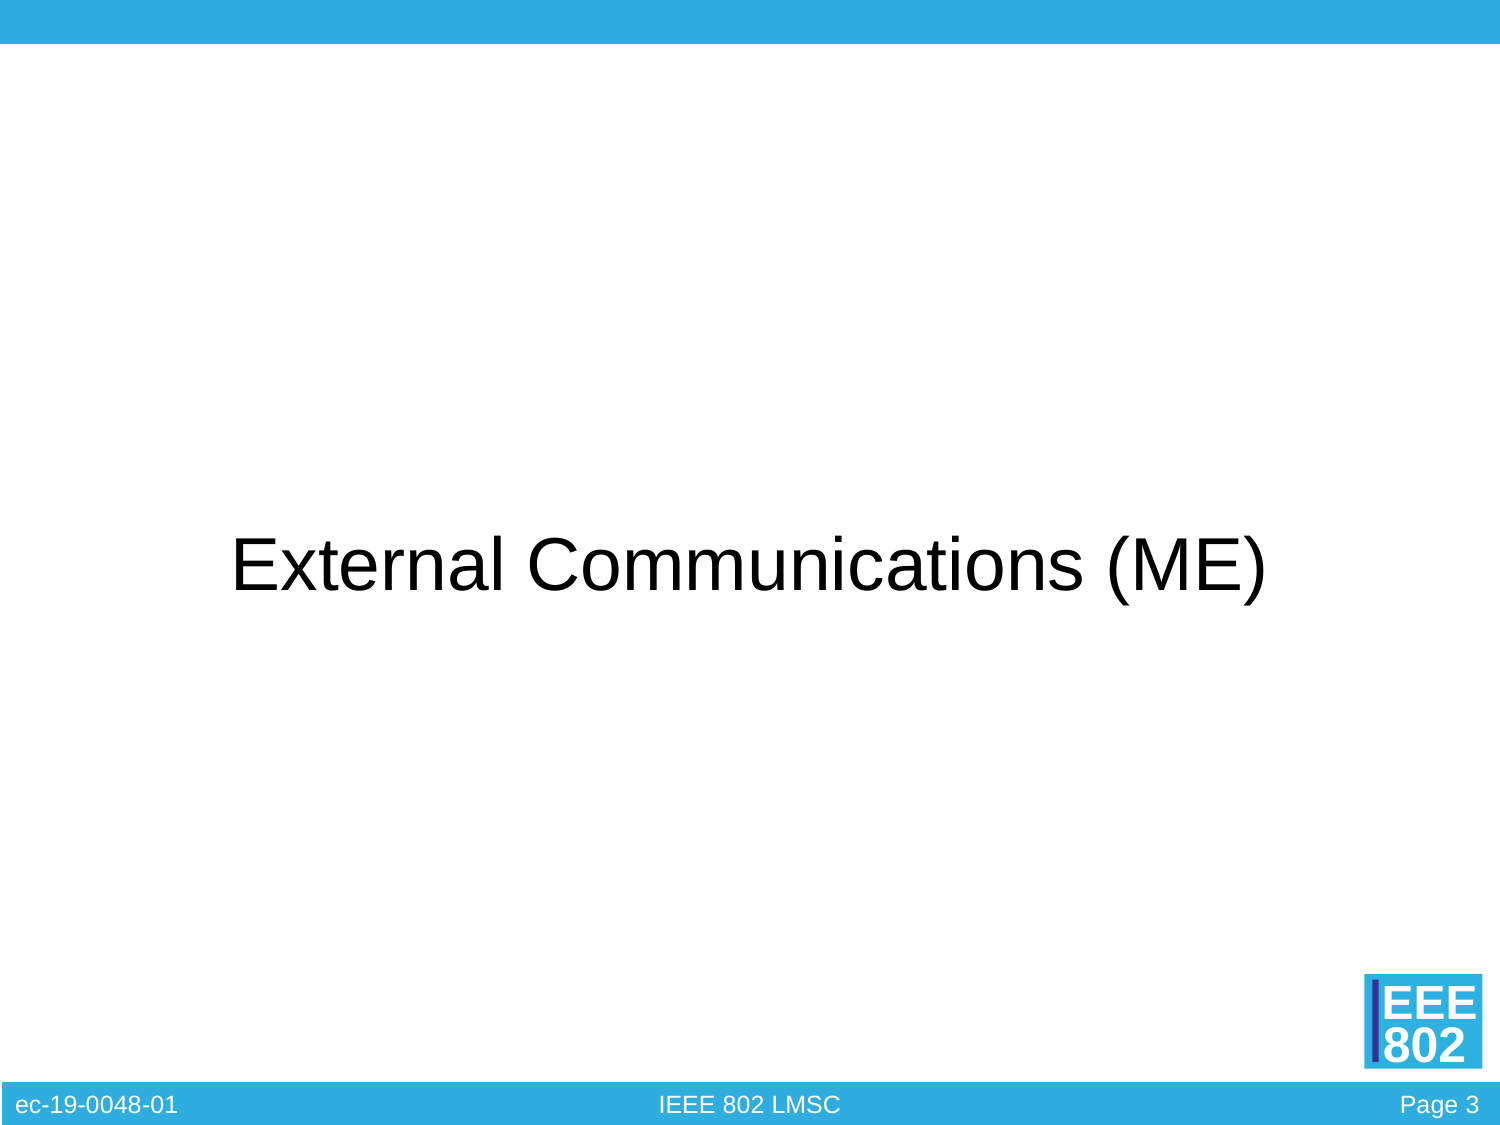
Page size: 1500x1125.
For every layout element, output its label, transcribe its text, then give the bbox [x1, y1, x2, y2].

title External Communications (ME) [112, 349, 1388, 591]
